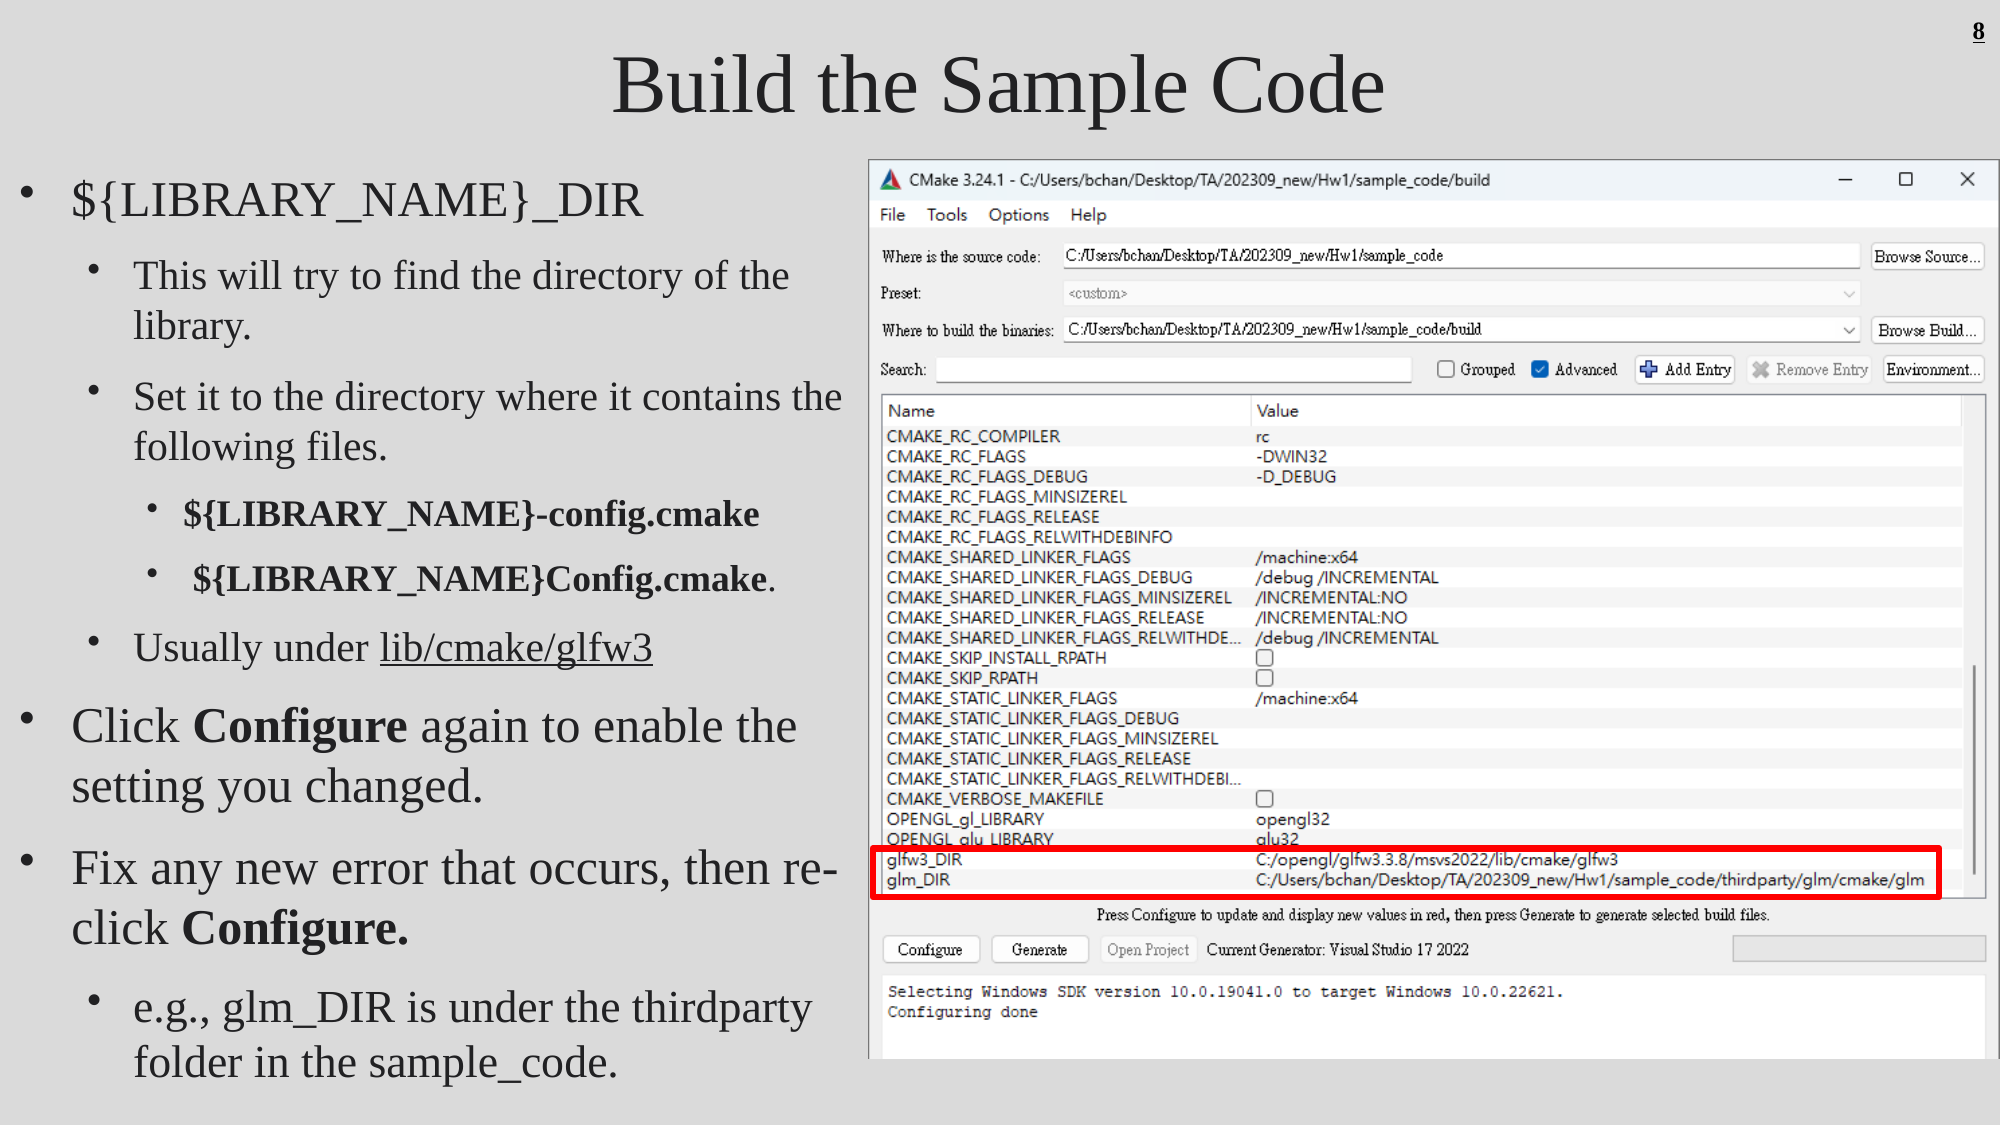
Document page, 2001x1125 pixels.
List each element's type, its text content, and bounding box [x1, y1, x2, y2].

slide_number 8 [1876, 0, 2000, 60]
list ${LIBRARY_NAME}_DIR This will try to find the directory of the library. Set it to the directory where it contains the following files. ${LIBRARY_NAME}-config.cmake ${LIBRARY_NAME}Config.cmake. Usually under lib/cmake/glfw3 Click Configure again to enable the setting you changed. Fix any new error that occurs, then re-click Configure. e.g., glm_DIR is under the thirdparty folder in the sample_code. [0, 159, 869, 1125]
picture [867, 158, 2000, 1059]
title Build the Sample Code [149, 0, 1849, 159]
